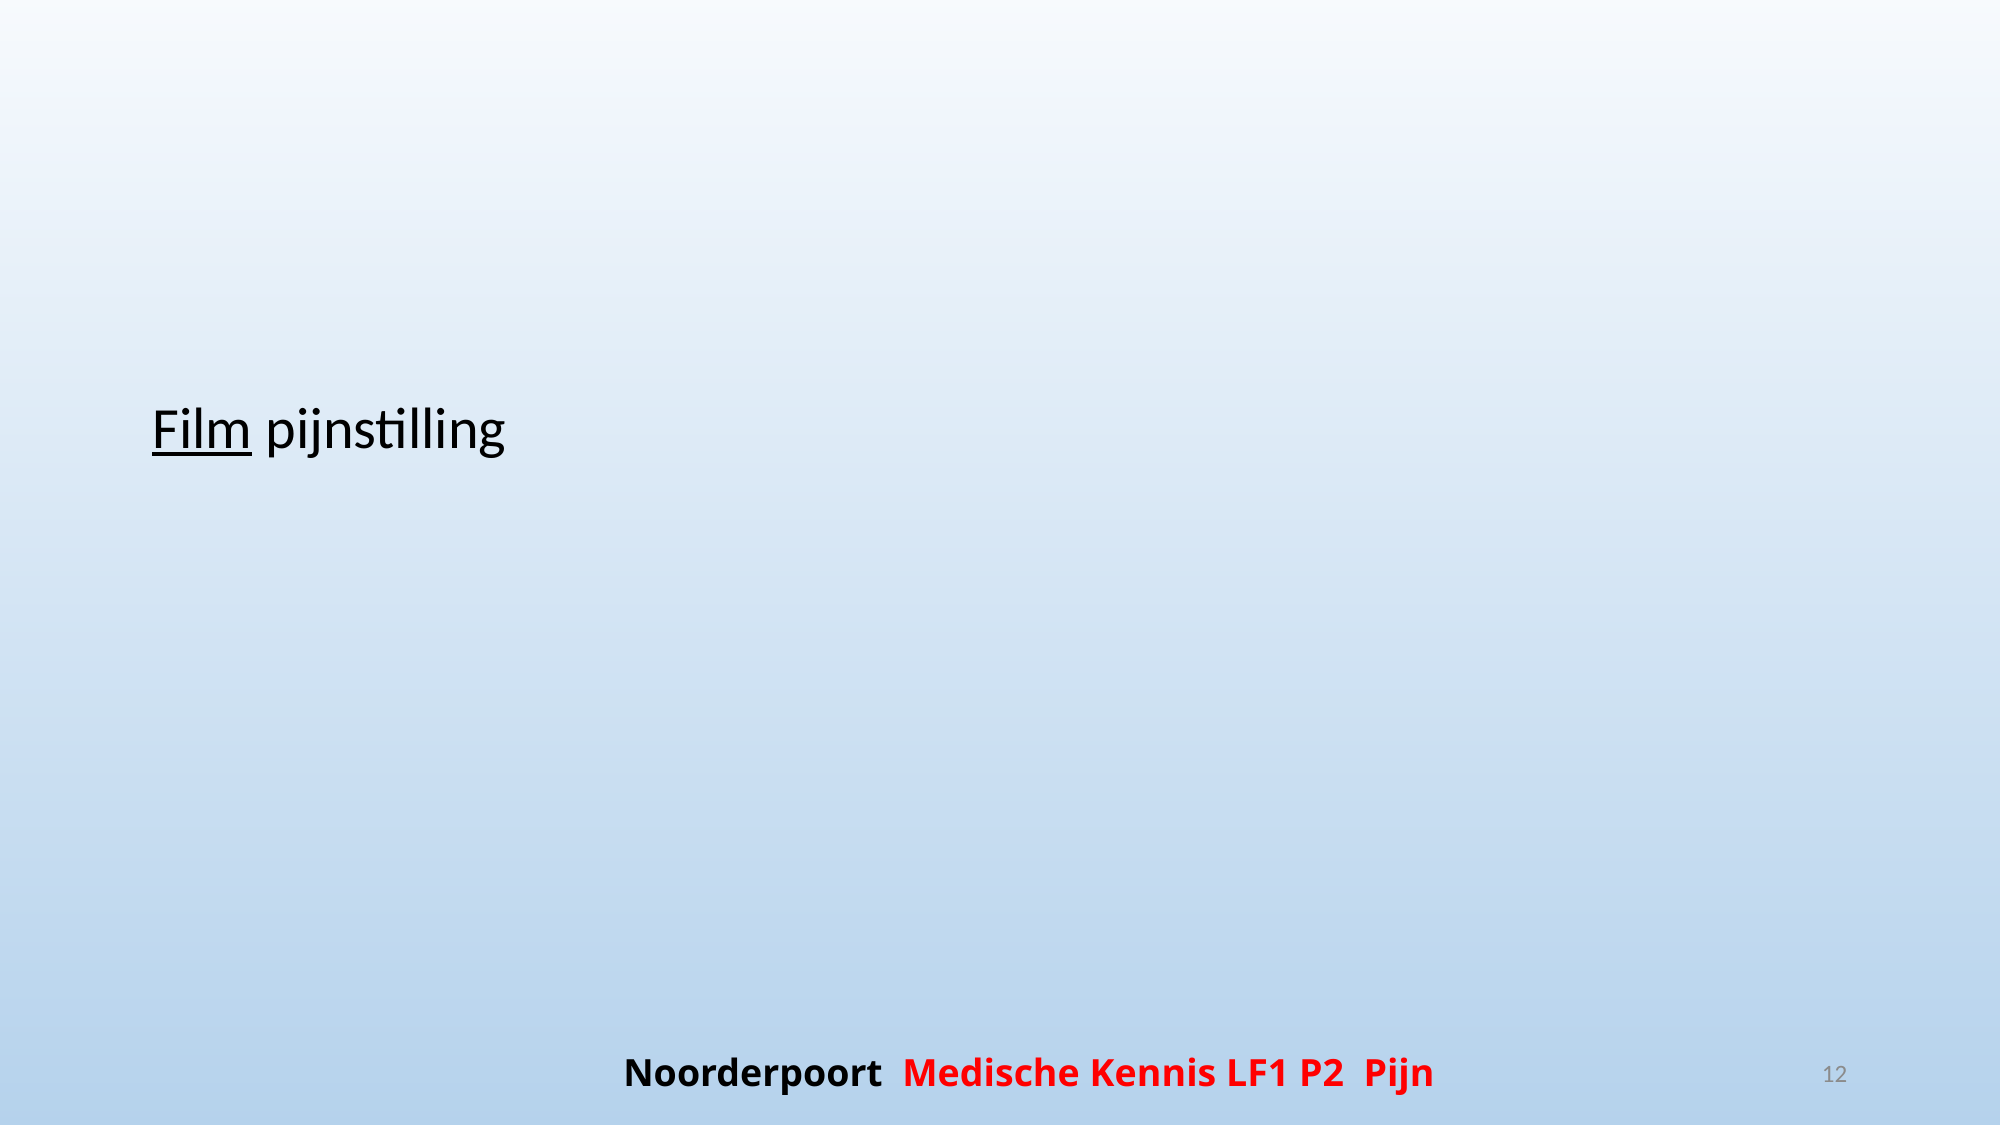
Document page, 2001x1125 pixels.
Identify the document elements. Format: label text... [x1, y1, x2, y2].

list Film pijnstilling [137, 299, 1863, 1014]
text_box Noorderpoort Medische Kennis LF1 P2 Pijn [608, 1041, 1451, 1102]
slide_number 12 [1412, 1042, 1863, 1103]
